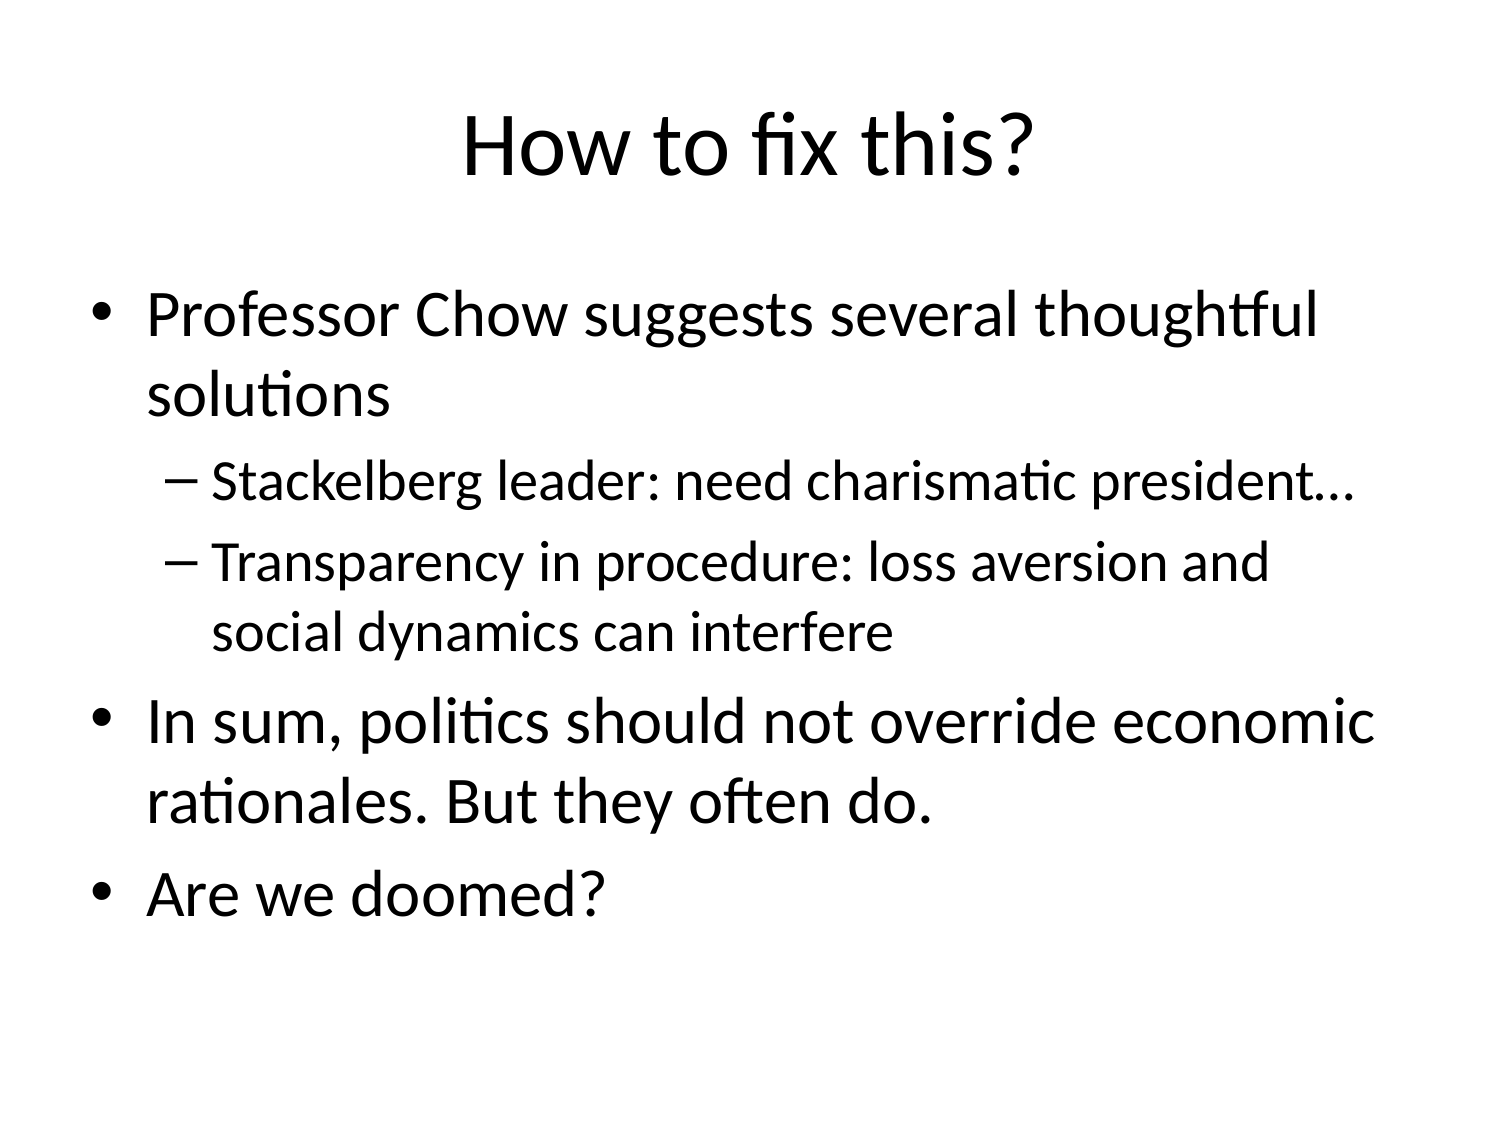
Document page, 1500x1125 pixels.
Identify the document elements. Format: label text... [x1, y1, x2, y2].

list Professor Chow suggests several thoughtful solutions Stackelberg leader: need charismatic president… Transparency in procedure: loss aversion and social dynamics can interfere In sum, politics should not override economic rationales. But they often do. Are we doomed? [75, 262, 1425, 1005]
title How to fix this? [75, 45, 1425, 233]
